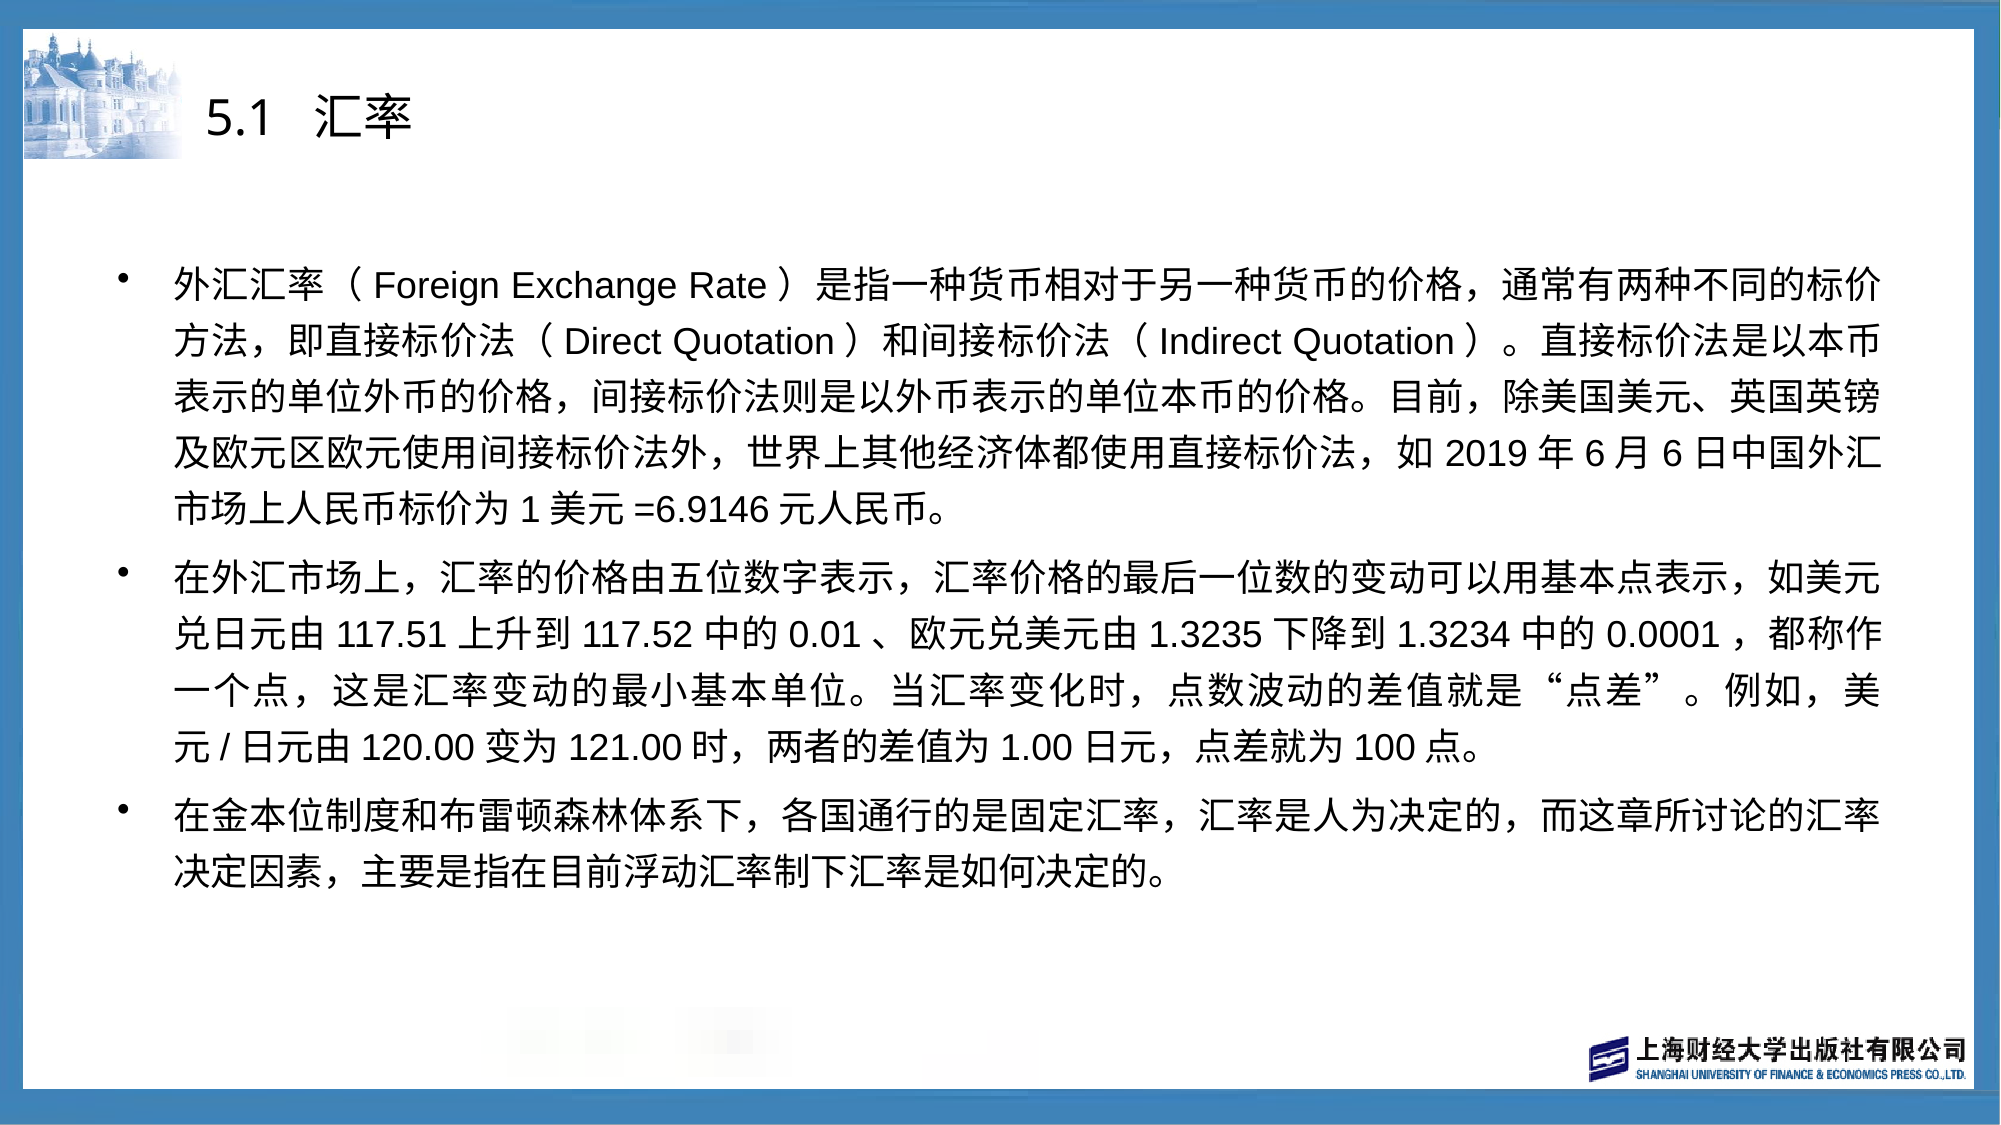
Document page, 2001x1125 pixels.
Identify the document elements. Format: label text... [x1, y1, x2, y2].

title 5.1 汇率 [190, 64, 1547, 168]
list 外汇汇率（Foreign Exchange Rate）是指一种货币相对于另一种货币的价格，通常有两种不同的标价方法，即直接标价法（Direct Quotation）和间接标价法（Indirect Quotation）。直接标价法是以本币表示的单位外币的价格，间接标价法则是以外币表示的单位本币的价格。目前，除美国美元、英国英镑及欧元区欧元使用间接标价法外，世界上其他经济体都使用直接标价法，如2019年6月6日中国外汇市场上人民币标价为1美元=6.9146元人民币。 在外汇市场上，汇率的价格由五位数字表示，汇率价格的最后一位数的变动可以用基本点表示，如美元兑日元由117.51上升到117.52中的0.01、欧元兑美元由1.3235下降到1.3234中的0.0001，都称作一个点，这是汇率变动的最小基本单位。当汇率变化时，点数波动的差值就是“点差”。例如，美元/日元由120.00变为121.00时，两者的差值为1.00日元，点差就为100点。 在金本位制度和布雷顿森林体系下，各国通行的是固定汇率，汇率是人为决定的，而这章所讨论的汇率决定因素，主要是指在目前浮动汇率制下汇率是如何决定的。 [102, 241, 1898, 1065]
picture [0, 0, 2001, 1125]
